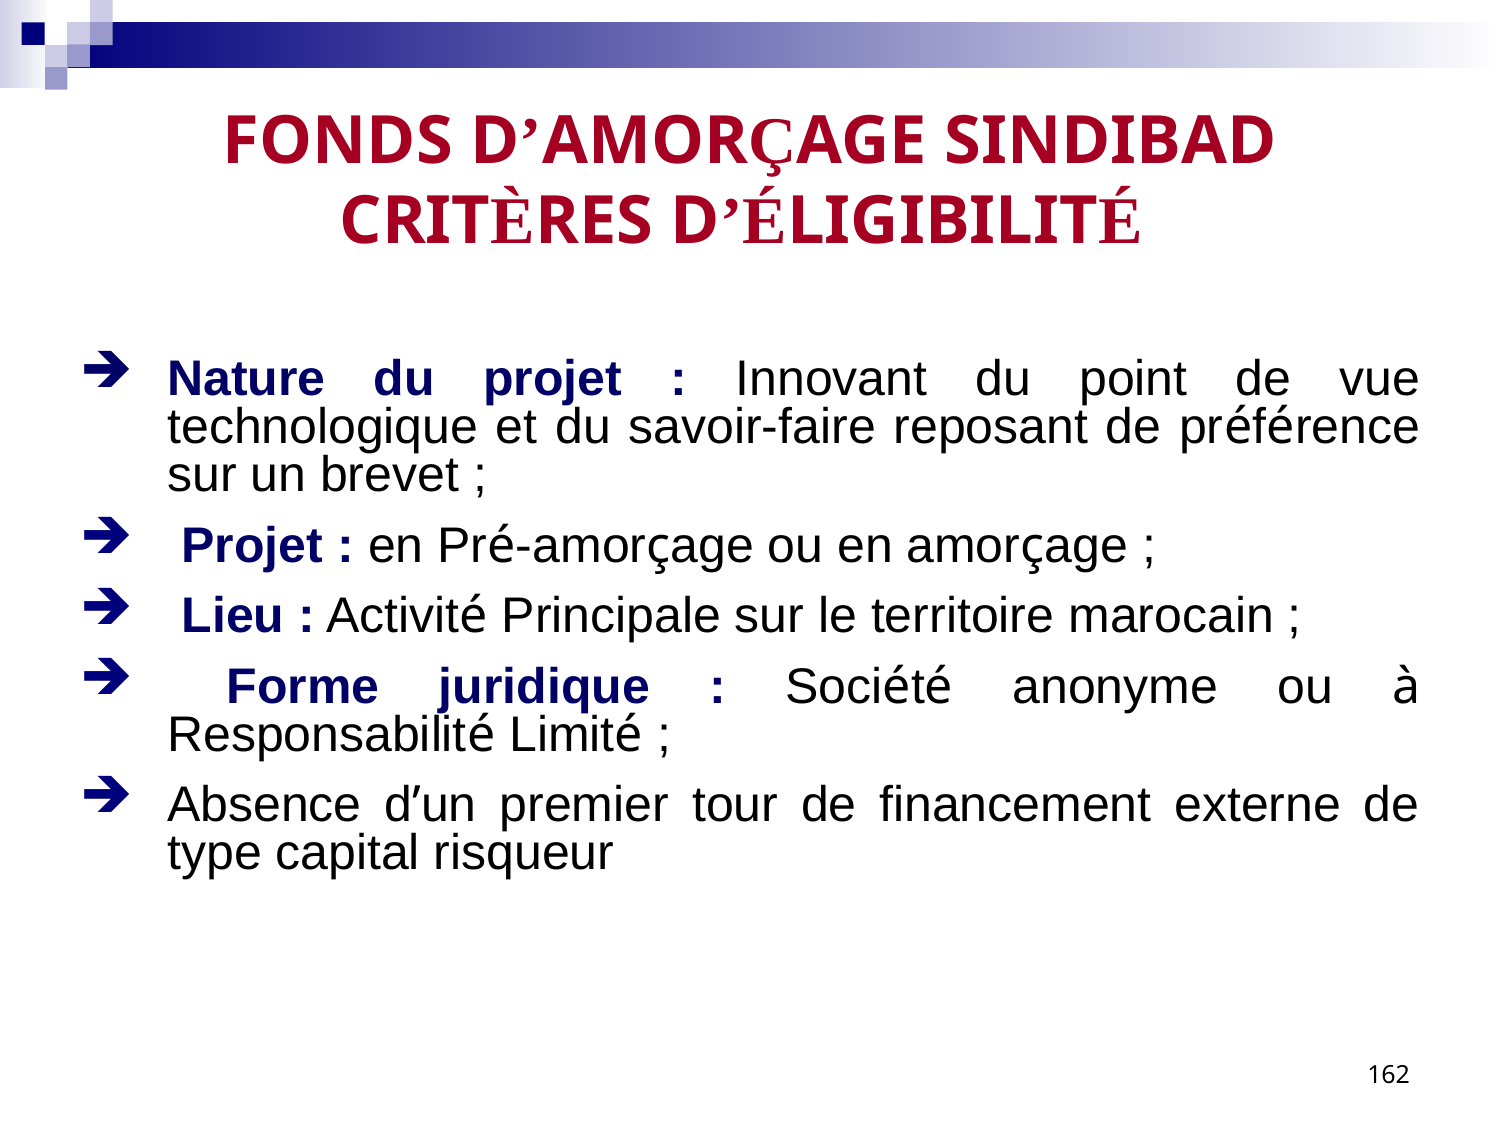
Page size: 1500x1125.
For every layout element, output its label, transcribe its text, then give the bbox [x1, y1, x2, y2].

list Nature du projet : Innovant du point de vue technologique et du savoir-faire reposant de préférence sur un brevet ; Projet : en Pré-amorçage ou en amorçage ; Lieu : Activité Principale sur le territoire marocain ; Forme juridique : Société anonyme ou à Responsabilité Limité ; Absence d’un premier tour de financement externe de type capital risqueur [65, 350, 1436, 933]
title FONDS D’AMORÇAGE SINDIBAD CRITÈRES D’ÉLIGIBILITÉ [112, 101, 1388, 252]
slide_number 162 [1074, 1025, 1425, 1100]
